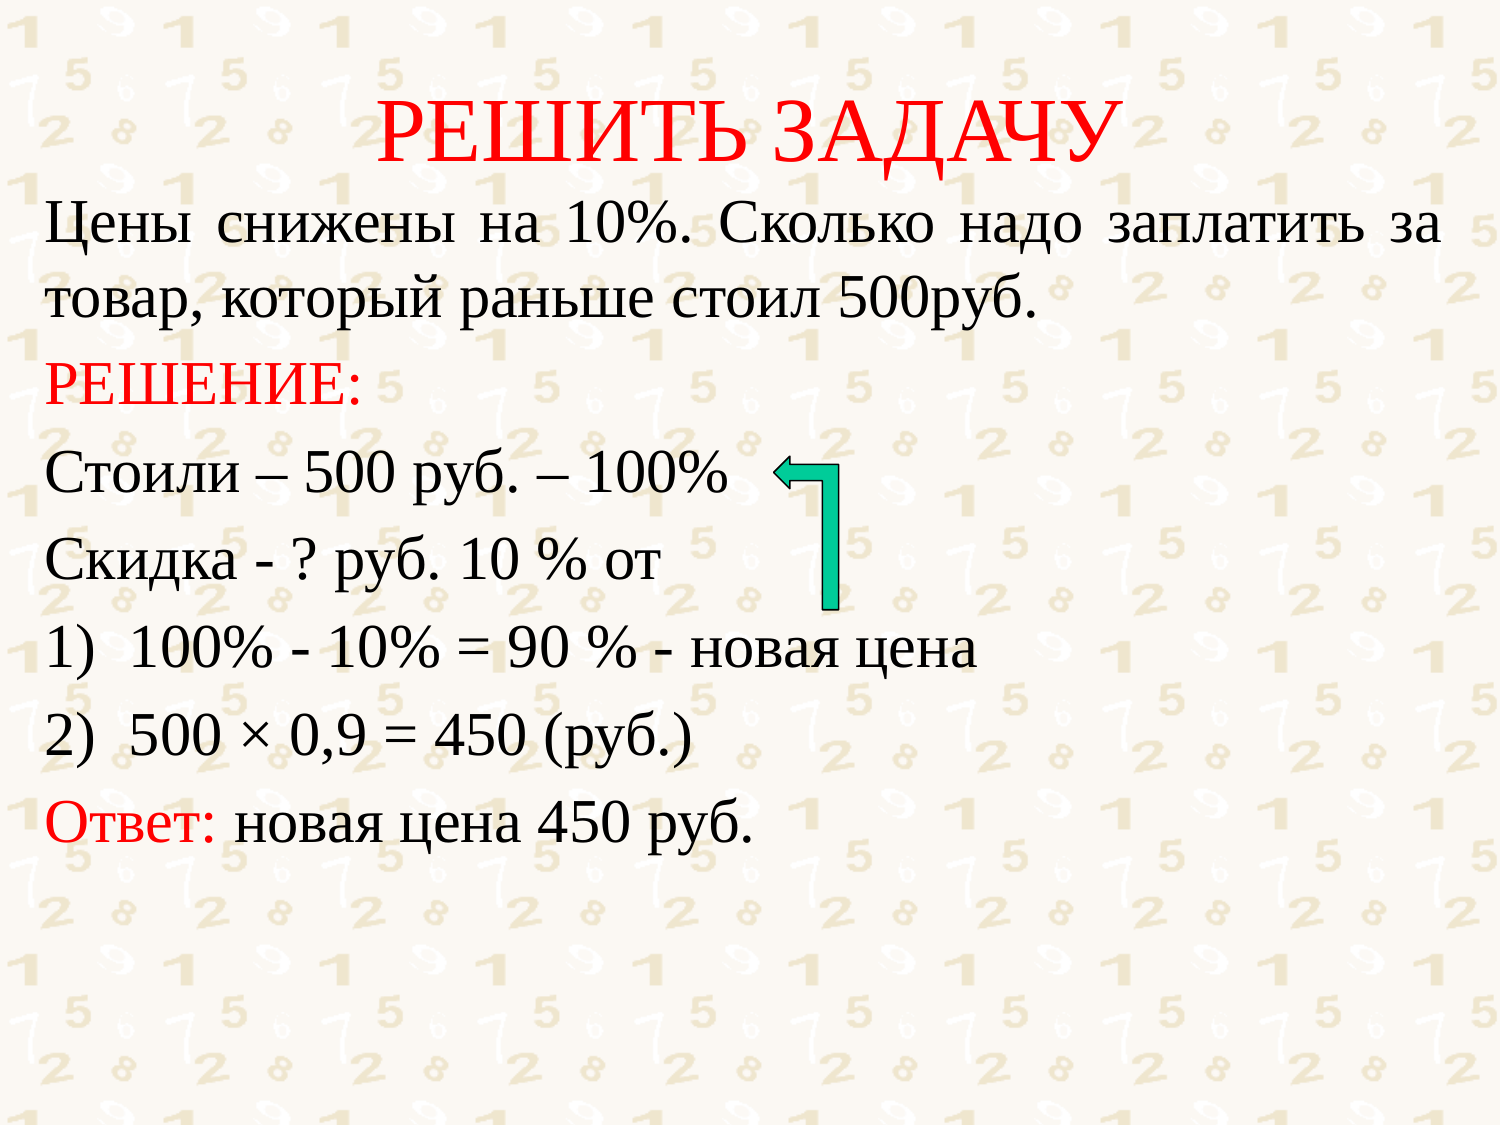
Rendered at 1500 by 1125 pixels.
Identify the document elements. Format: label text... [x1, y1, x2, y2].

picture [0, 0, 1500, 1125]
text_box [773, 456, 839, 610]
list Цены снижены на 10%. Сколько надо заплатить за товар, который раньше стоил 500руб. РЕШЕНИЕ: Стоили – 500 руб. – 100% Скидка - ? руб. 10 % от 100% - 10% = 90 % - новая цена 500 × 0,9 = 450 (руб.) Ответ: новая цена 450 руб. [29, 172, 1459, 848]
title РЕШИТЬ ЗАДАЧУ [112, 30, 1388, 172]
